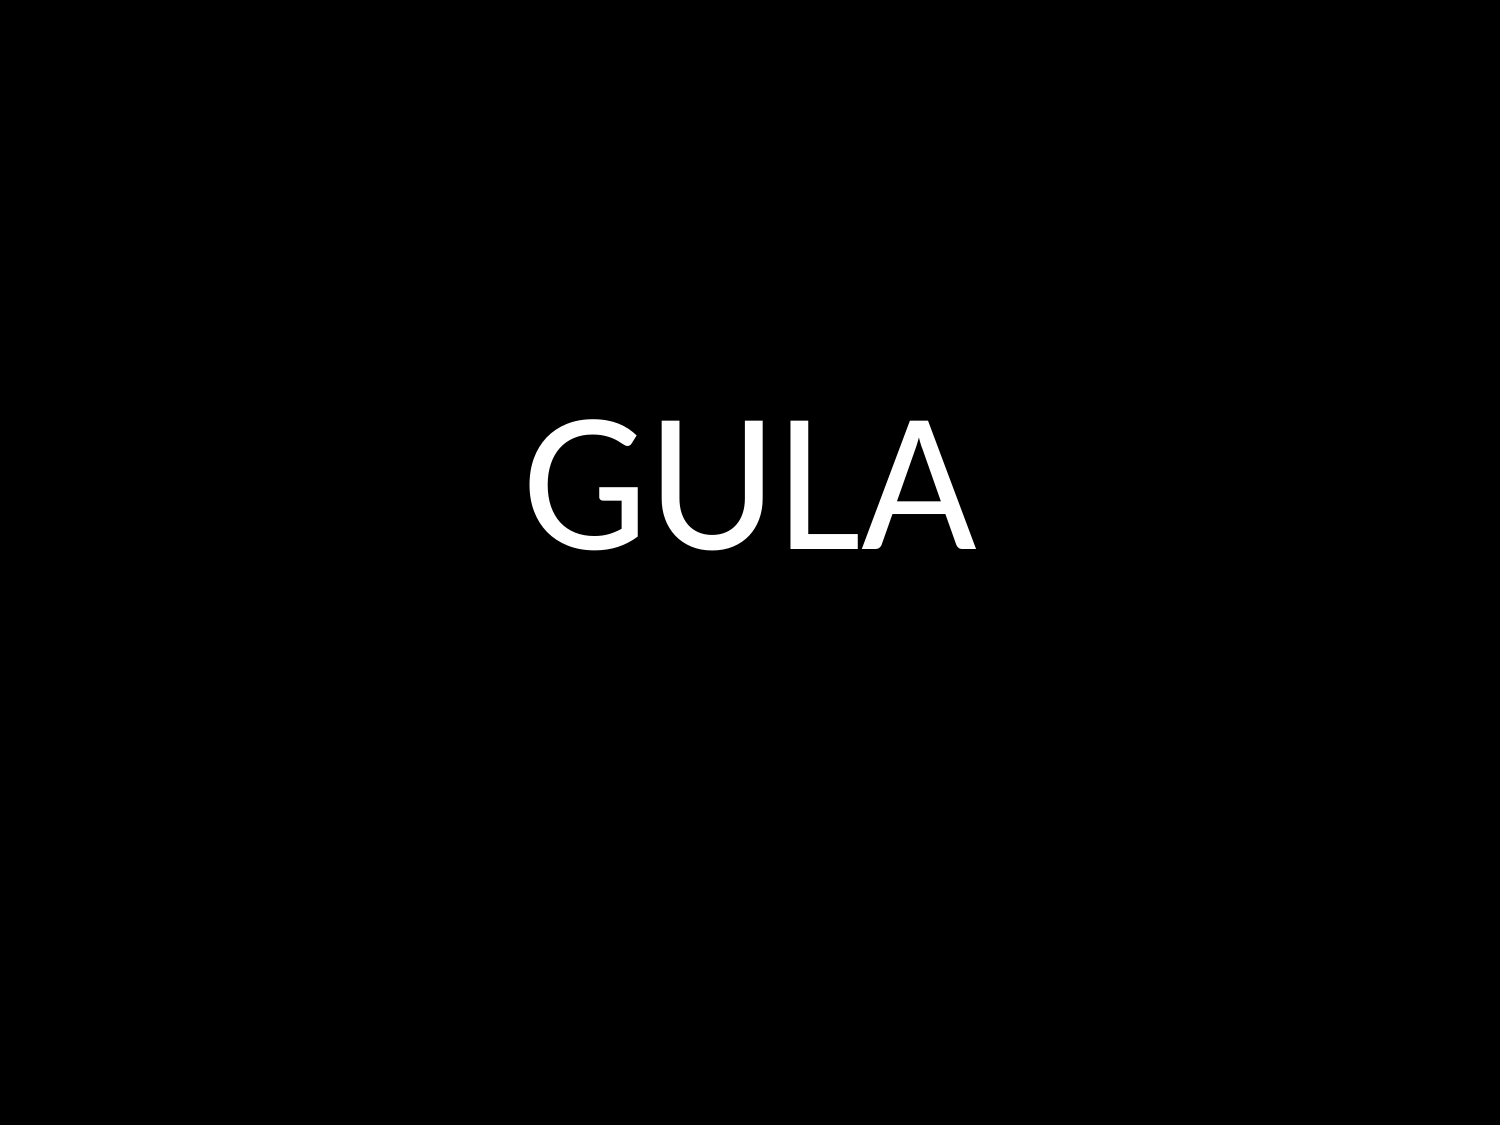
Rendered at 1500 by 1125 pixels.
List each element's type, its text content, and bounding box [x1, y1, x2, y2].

title GULA [112, 349, 1388, 591]
